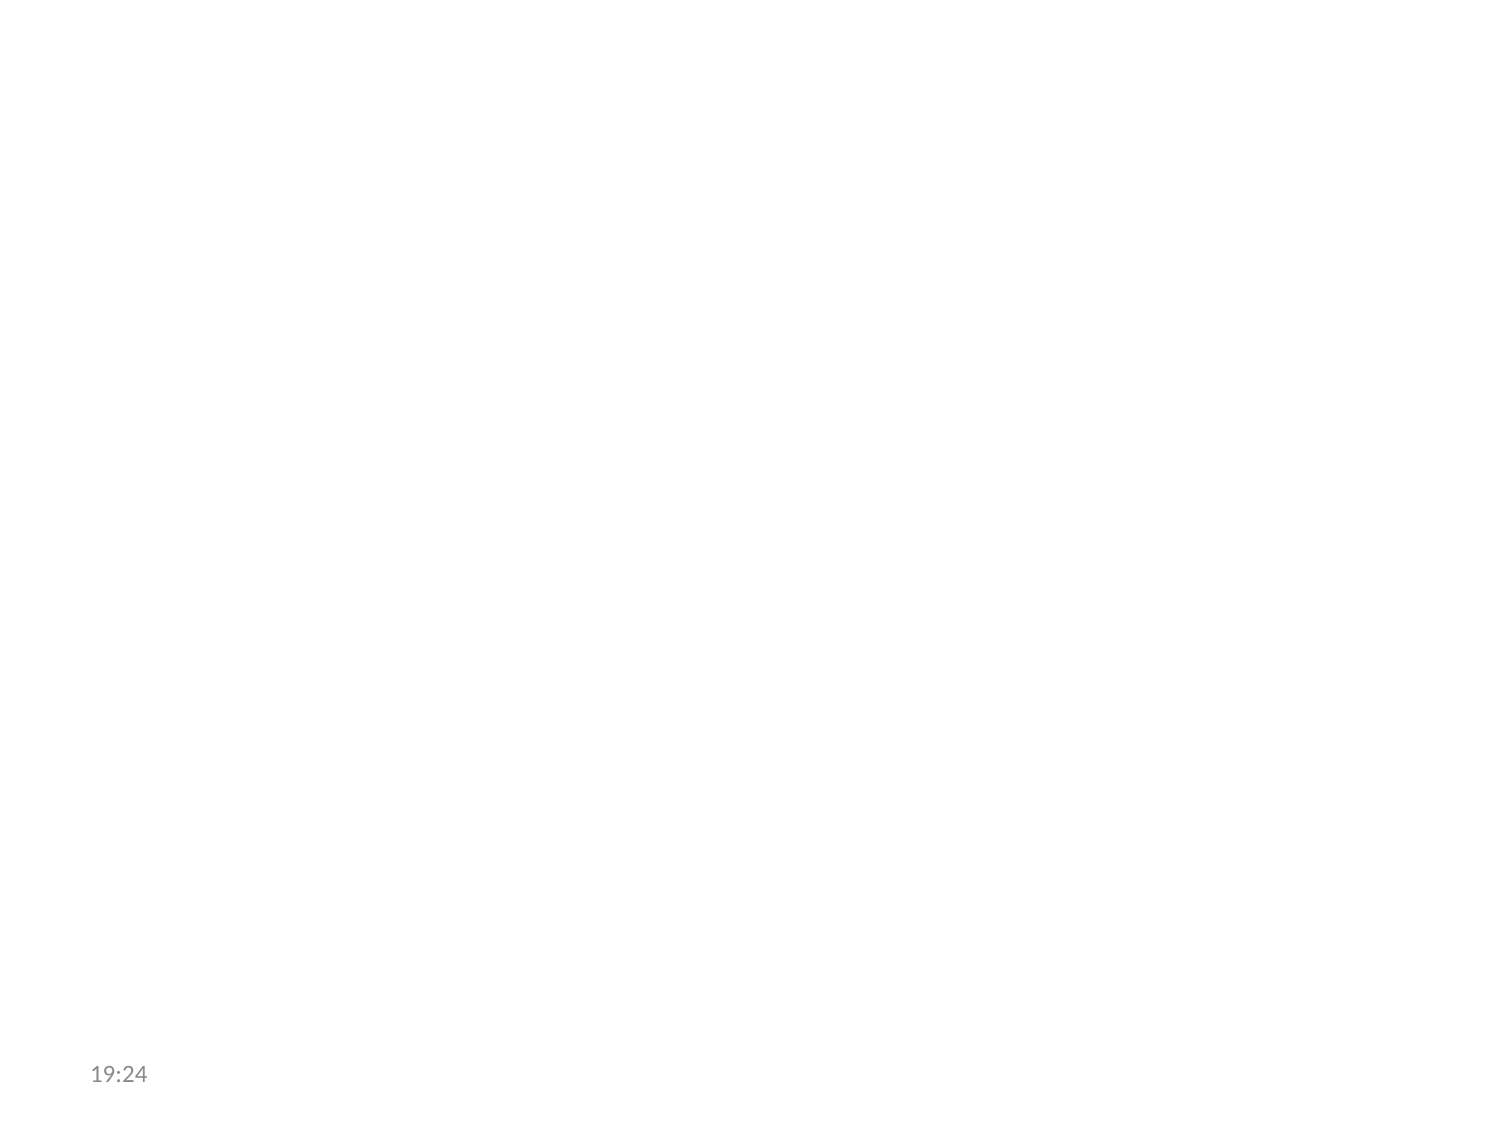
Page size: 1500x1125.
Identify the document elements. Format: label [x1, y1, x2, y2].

slide_number [75, 1042, 425, 1103]
